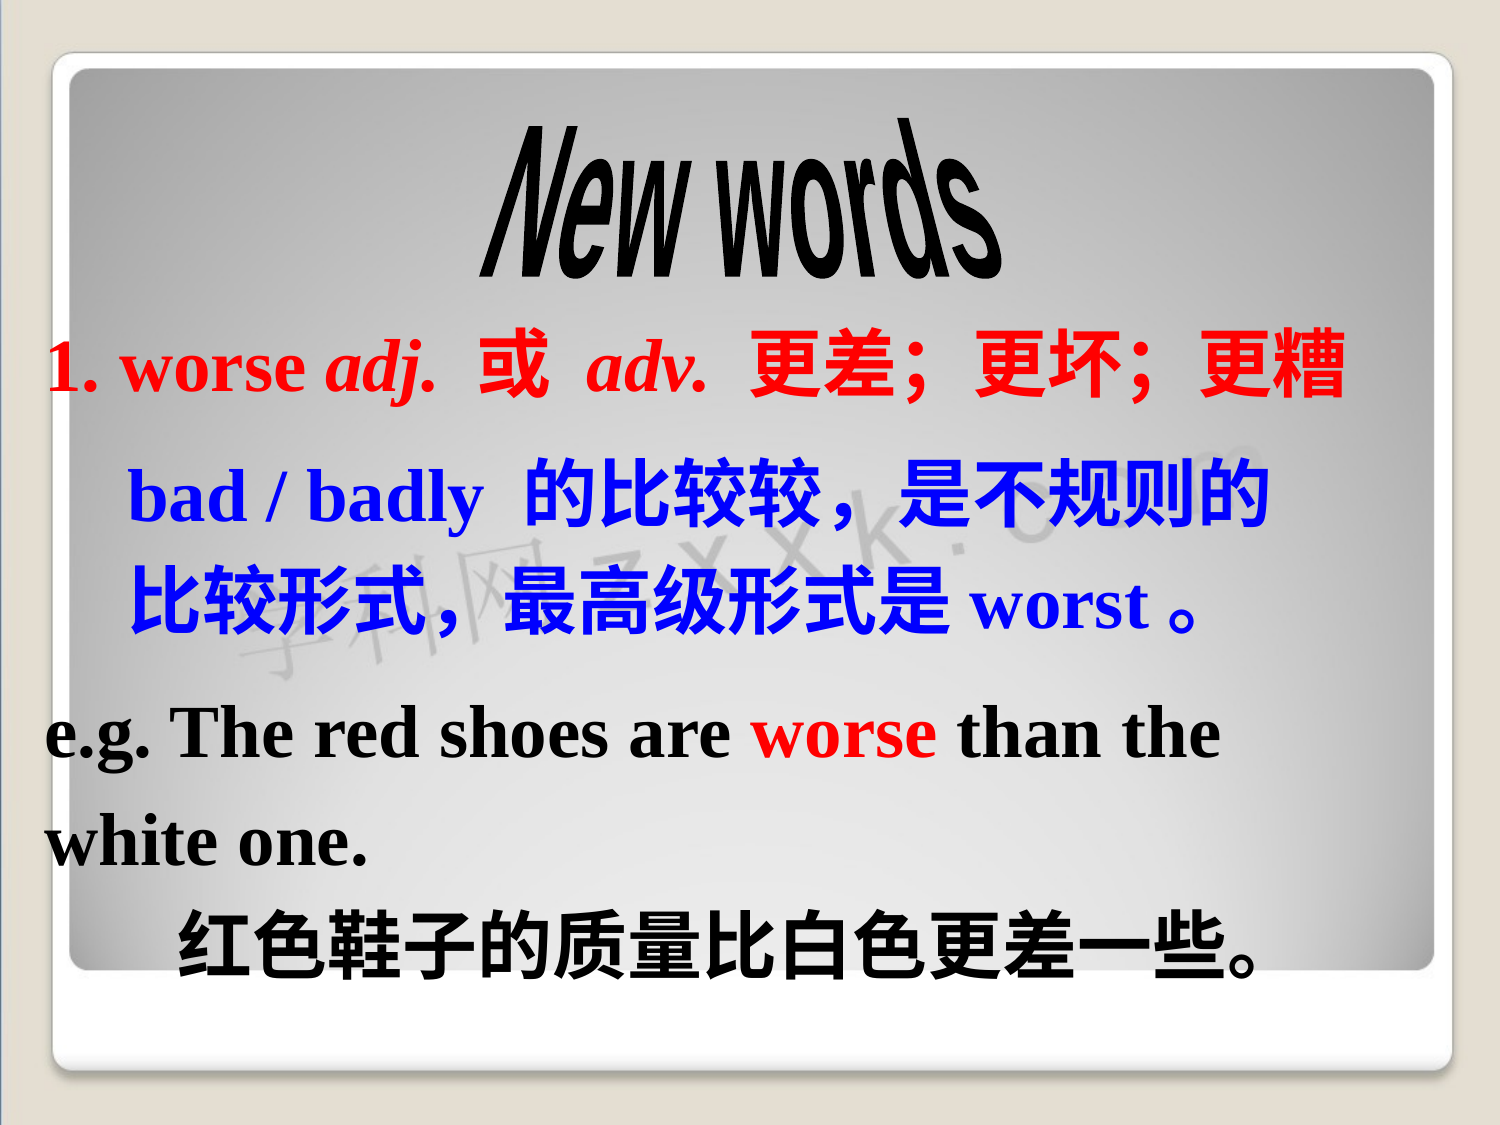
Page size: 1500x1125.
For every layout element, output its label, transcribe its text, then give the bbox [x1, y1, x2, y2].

picture [0, 0, 1500, 1125]
text_box bad / badly 的比较较，是不规则的比较形式，最高级形式是worst。 [112, 420, 1288, 652]
text_box e.g. The red shoes are worse than the white one. 红色鞋子的质量比白色更差一些。 [29, 656, 1353, 996]
text_box 1. worse adj. 或 adv. 更差；更坏；更糟 [29, 290, 1370, 414]
